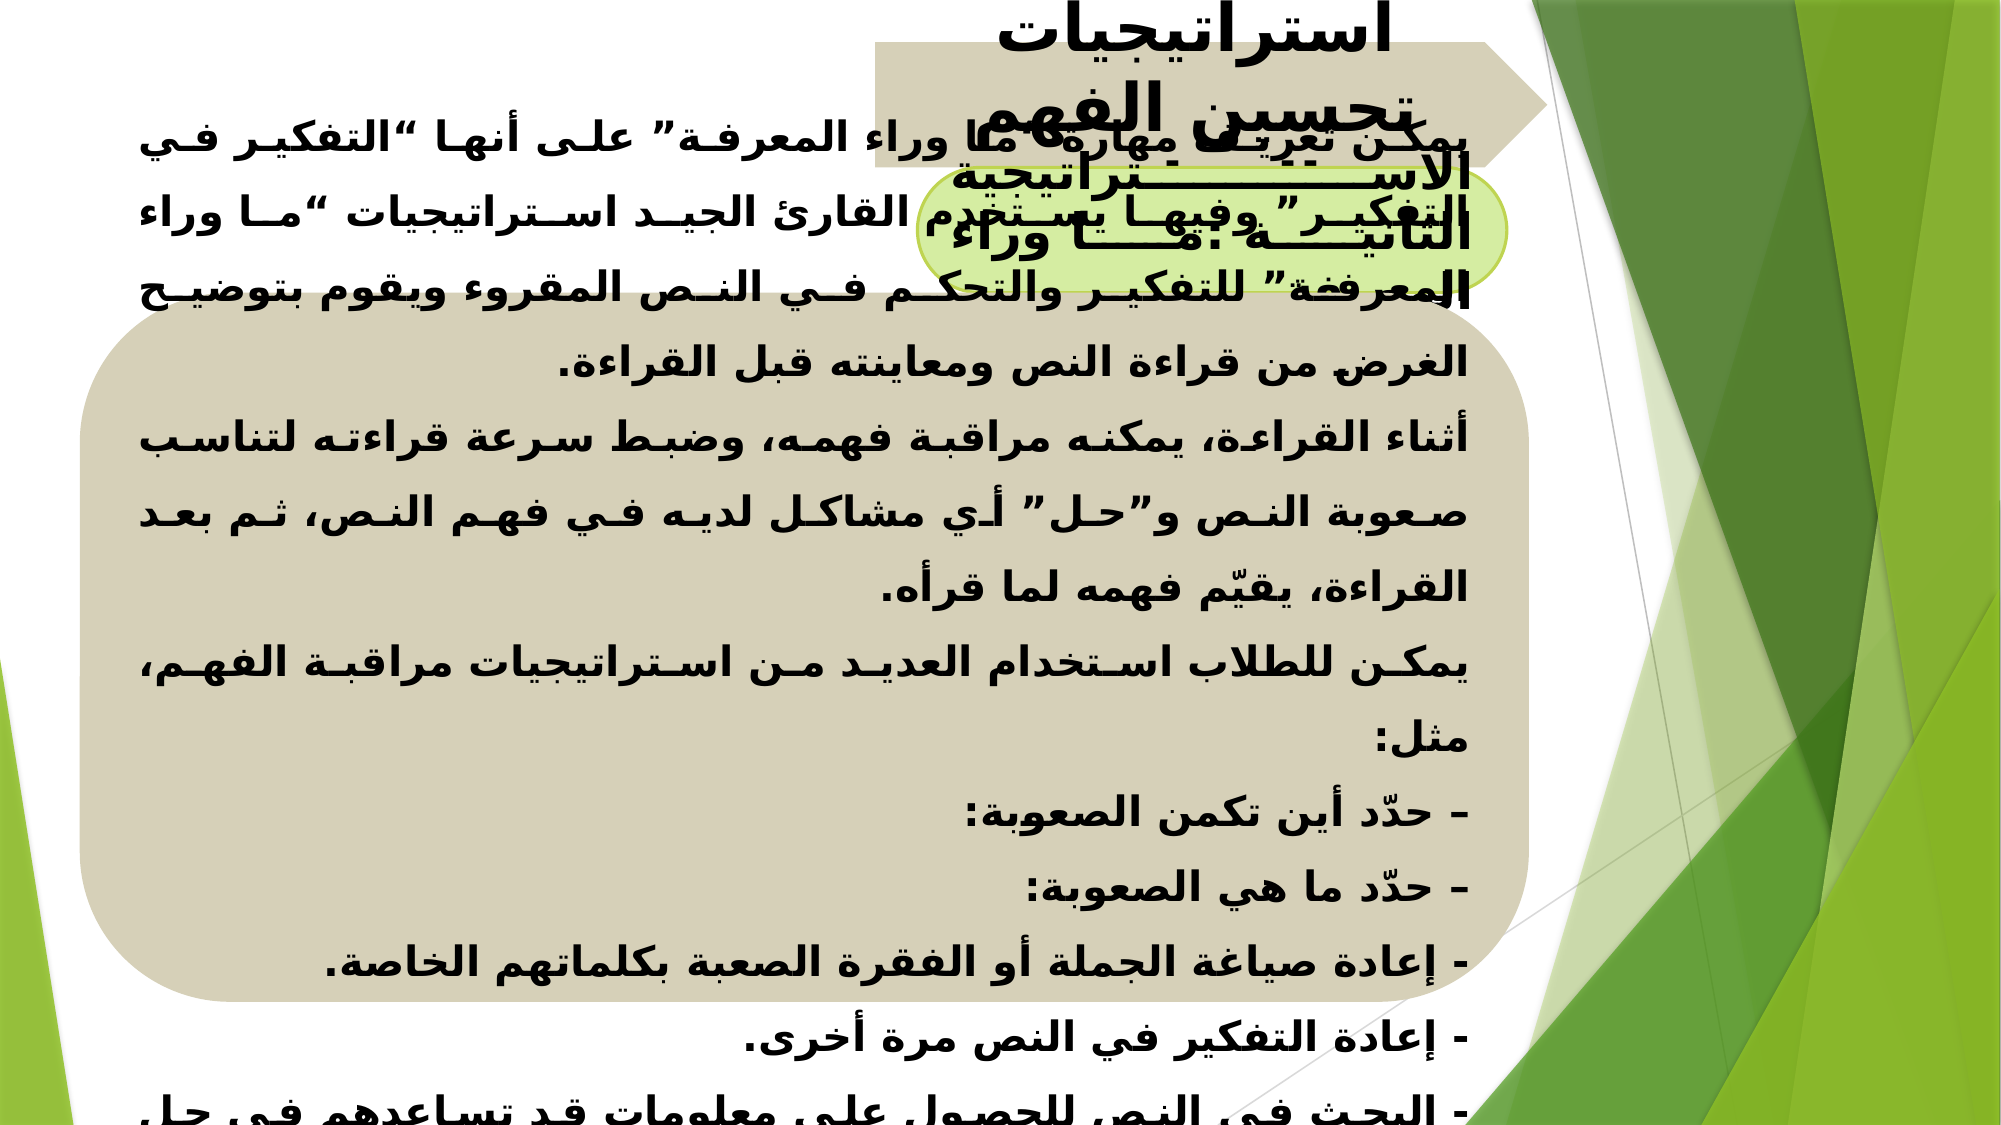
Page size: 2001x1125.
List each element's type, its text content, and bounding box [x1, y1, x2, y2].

text_box استراتيجيات تحسين الفهم القرائي [873, 40, 1549, 169]
text_box يمكن تعريف مهارة “ما وراء المعرفة” على أنها “التفكير في التفكير” وفيها يستخدم القارئ الجيد استراتيجيات “ما وراء المعرفة” للتفكير والتحكم في النص المقروء ويقوم بتوضيح الغرض من قراءة النص ومعاينته قبل القراءة. أثناء القراءة، يمكنه مراقبة فهمه، وضبط سرعة قراءته لتناسب صعوبة النص و”حل” أي مشاكل لديه في فهم النص، ثم بعد القراءة، يقيّم فهمه لما قرأه. يمكن للطلاب استخدام العديد من استراتيجيات مراقبة الفهم، مثل: – حدّد أين تكمن الصعوبة: – حدّد ما هي الصعوبة: - إعادة صياغة الجملة أو الفقرة الصعبة بكلماتهم الخاصة. - إعادة التفكير في النص مرة أخرى. - البحث في النص للحصول على معلومات قد تساعدهم في حل هذه الصعوبات. [78, 290, 1531, 1004]
text_box الاستراتيجية الثانية :ما وراء المعرفة [915, 165, 1509, 295]
